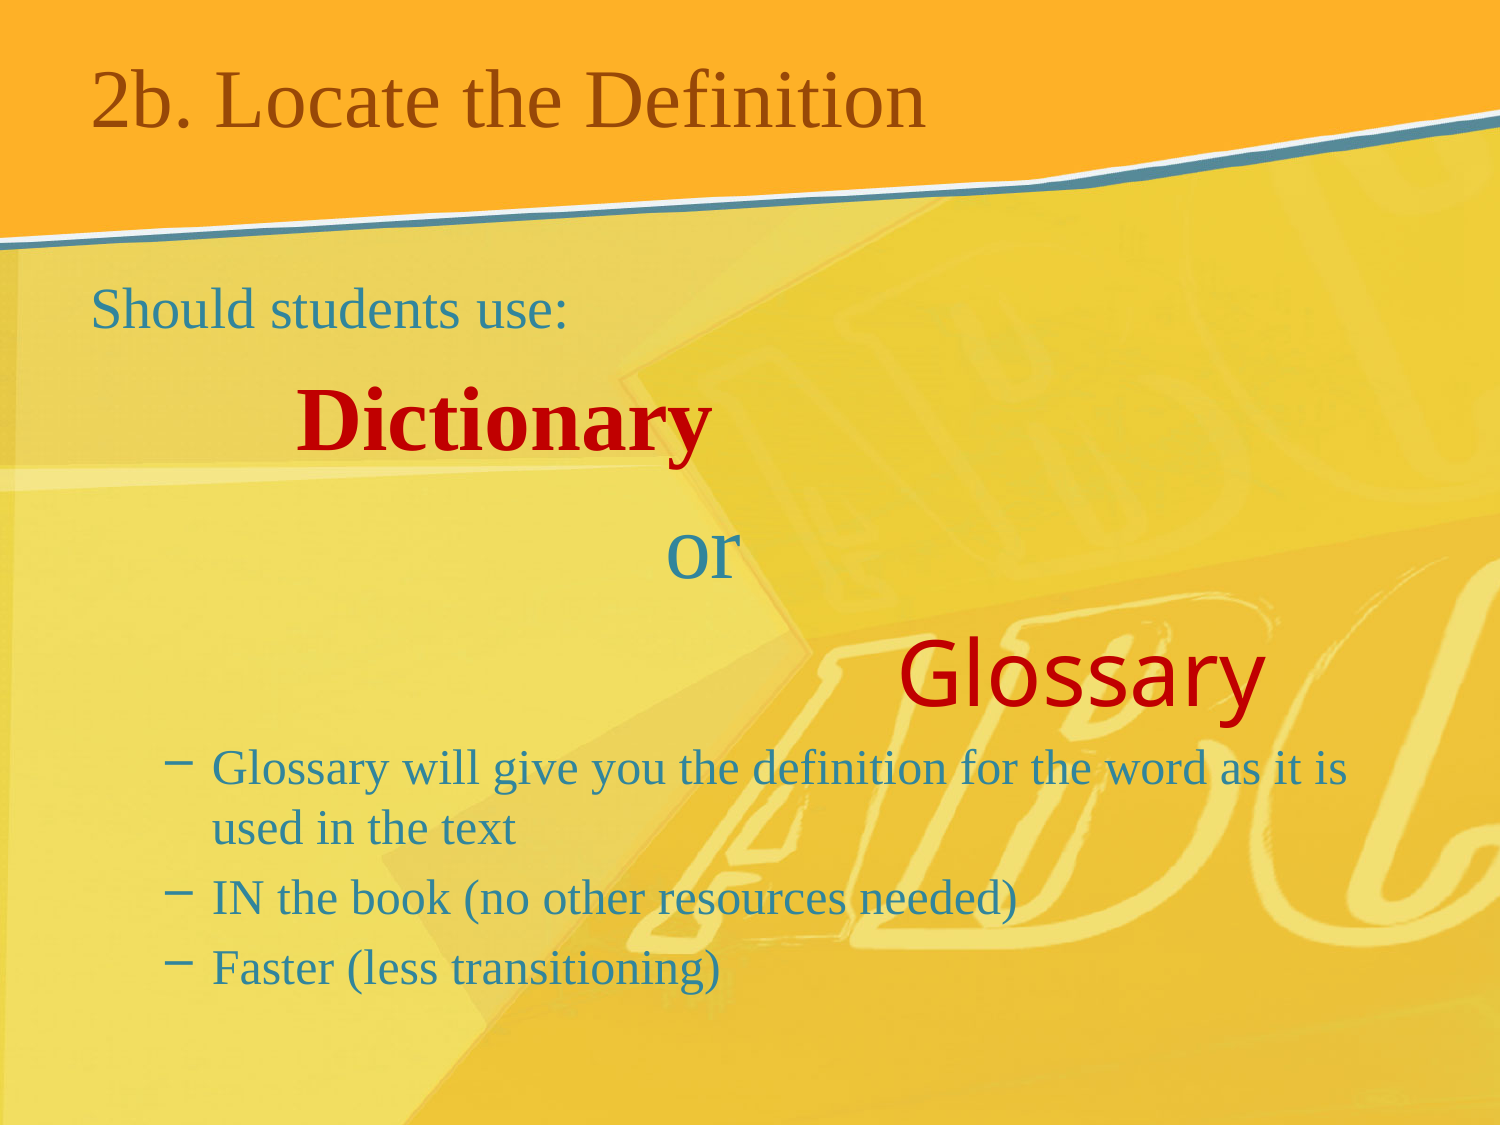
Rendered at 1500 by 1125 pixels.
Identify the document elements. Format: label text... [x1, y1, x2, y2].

title 2b. Locate the Definition [74, 0, 1426, 188]
list Should students use: Dictionary or Glossary Glossary will give you the definition for the word as it is used in the text IN the book (no other resources needed) Faster (less transitioning) [74, 262, 1426, 1006]
picture [0, 0, 1500, 1125]
